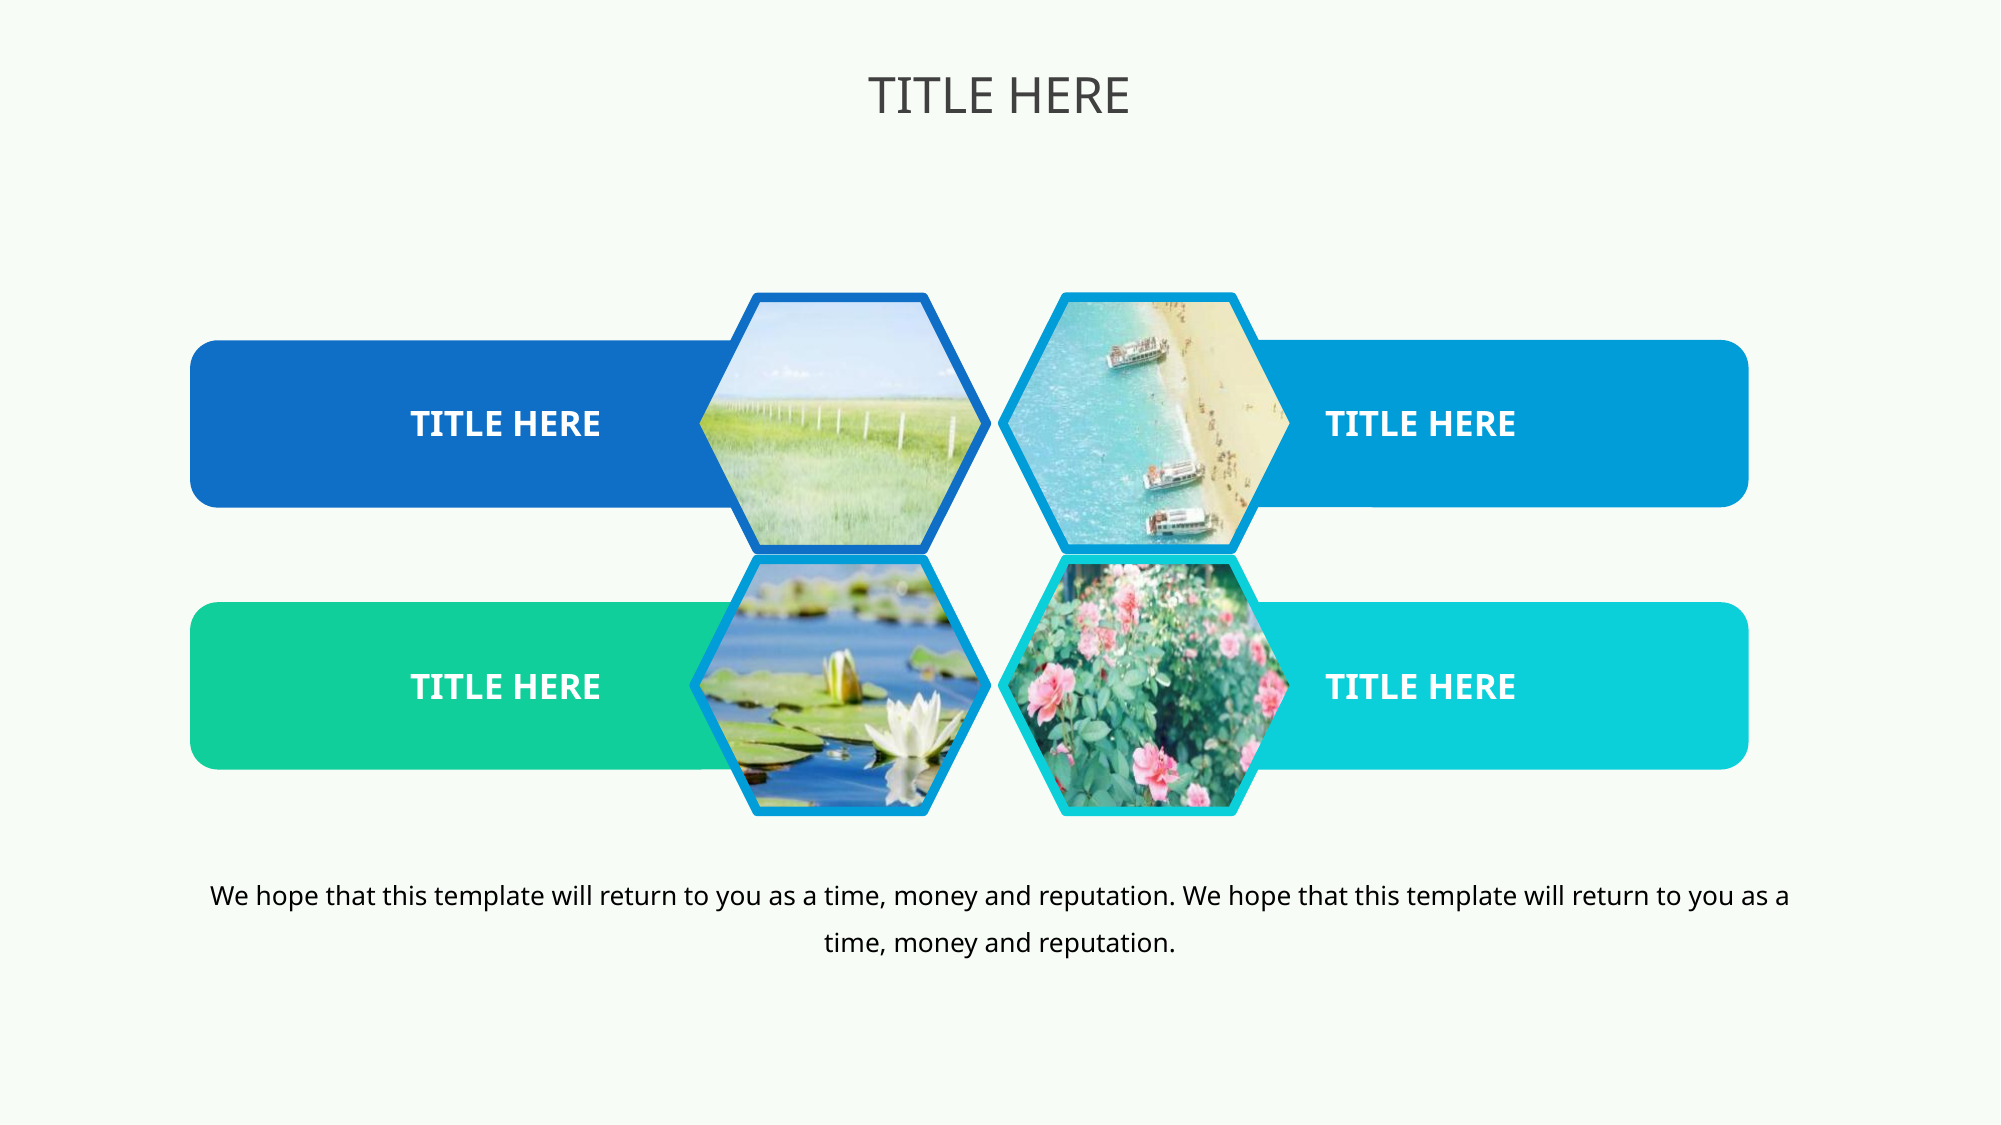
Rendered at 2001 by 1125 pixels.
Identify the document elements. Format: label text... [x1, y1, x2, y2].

text_box [694, 297, 987, 550]
text_box [190, 602, 735, 770]
text_box TITLE HERE [1325, 401, 1691, 444]
text_box [1254, 339, 1749, 508]
text_box [694, 559, 987, 812]
text_box [190, 340, 735, 508]
text_box [1254, 602, 1749, 770]
text_box [1002, 559, 1296, 812]
text_box TITLE HERE [1325, 664, 1691, 707]
text_box We hope that this template will return to you as a time, money and reputation. We hope that this template will return to you as a time, money and reputation. [169, 855, 1831, 966]
text_box TITLE HERE [478, 33, 1523, 124]
text_box [1002, 297, 1296, 550]
text_box TITLE HERE [235, 664, 601, 707]
text_box TITLE HERE [235, 401, 601, 444]
